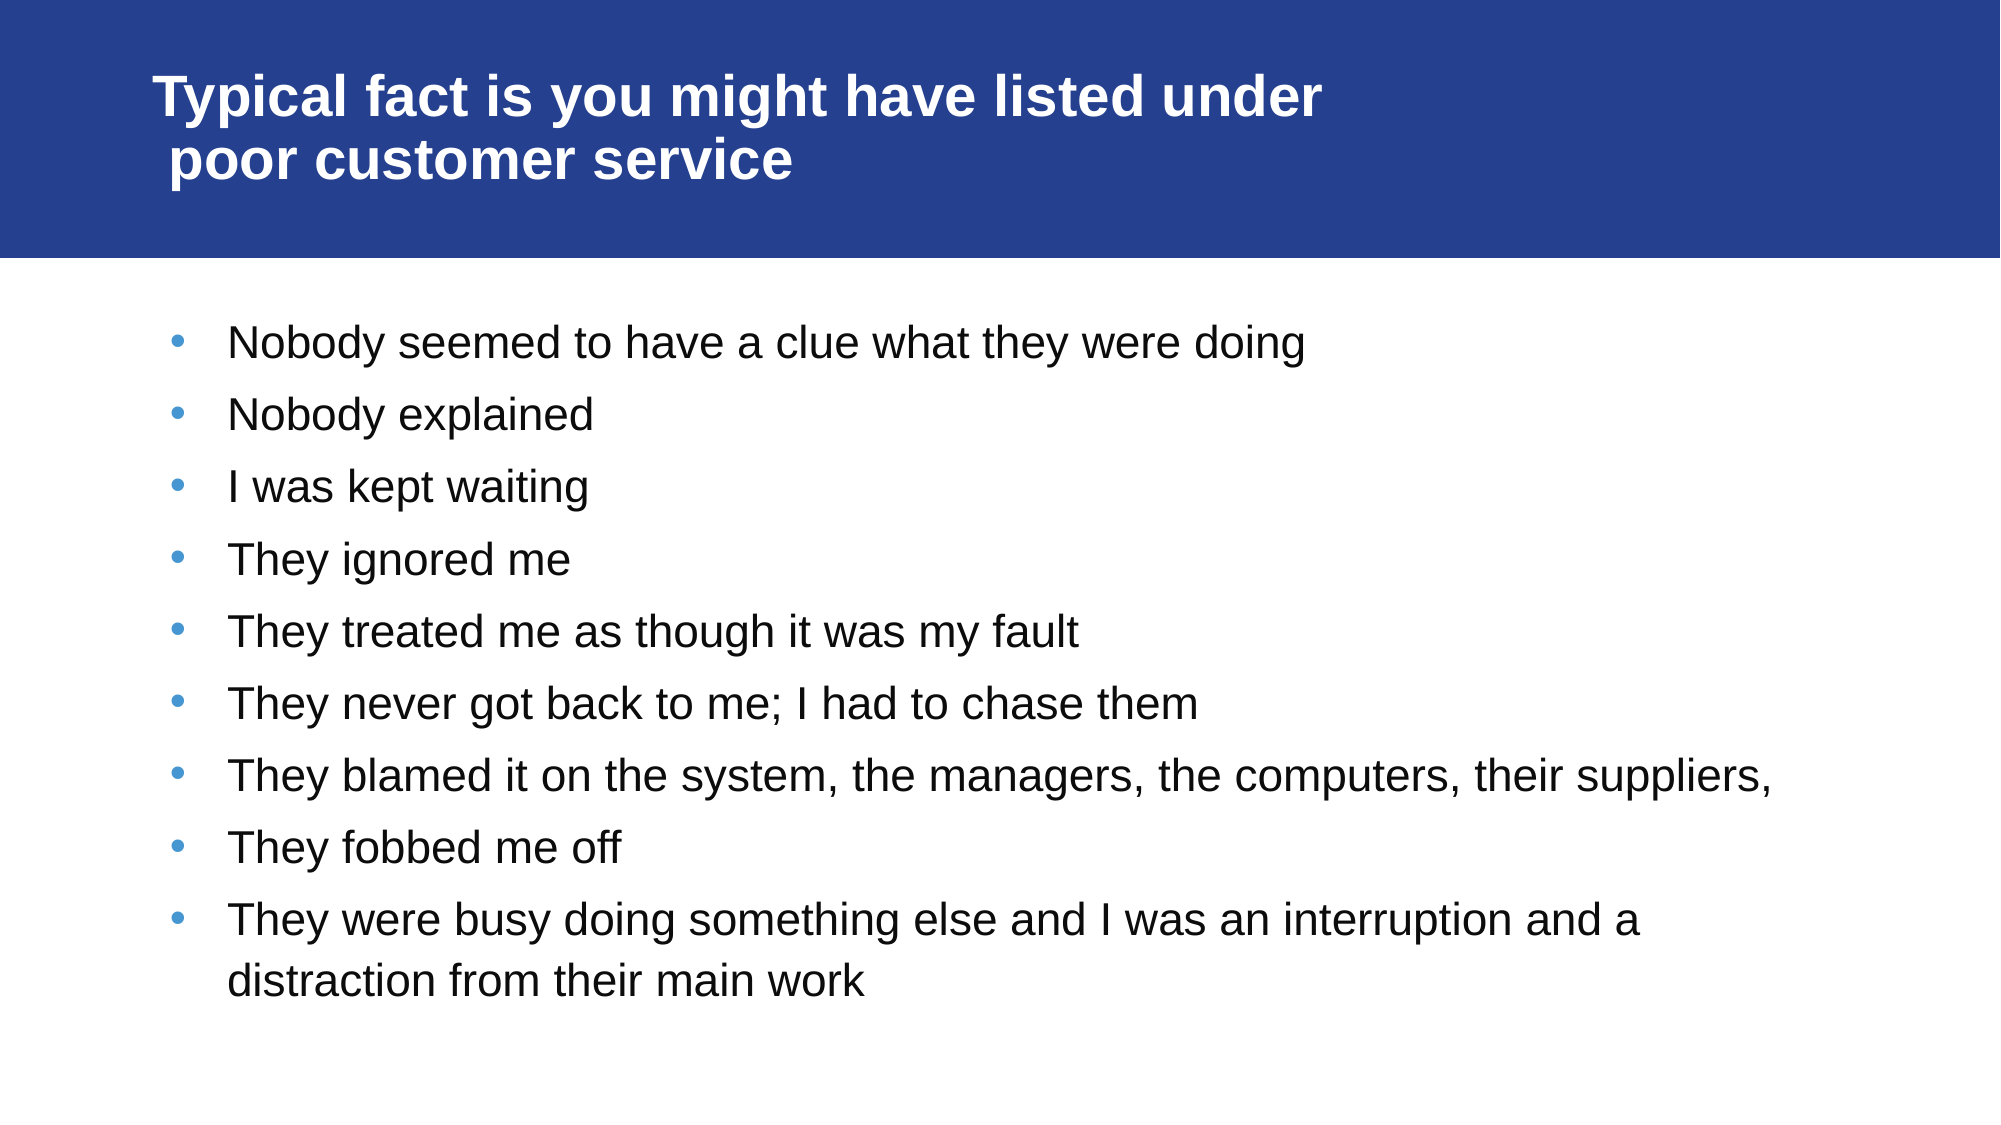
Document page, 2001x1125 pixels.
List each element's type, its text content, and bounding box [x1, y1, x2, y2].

list Nobody seemed to have a clue what they were doing Nobody explained I was kept waiting They ignored me They treated me as though it was my fault They never got back to me; I had to chase them They blamed it on the system, the managers, the computers, their suppliers, They fobbed me off They were busy doing something else and I was an interruption and a distraction from their main work [137, 299, 1863, 1025]
title Typical fact is you might have listed under poor customer service [137, 20, 1863, 238]
